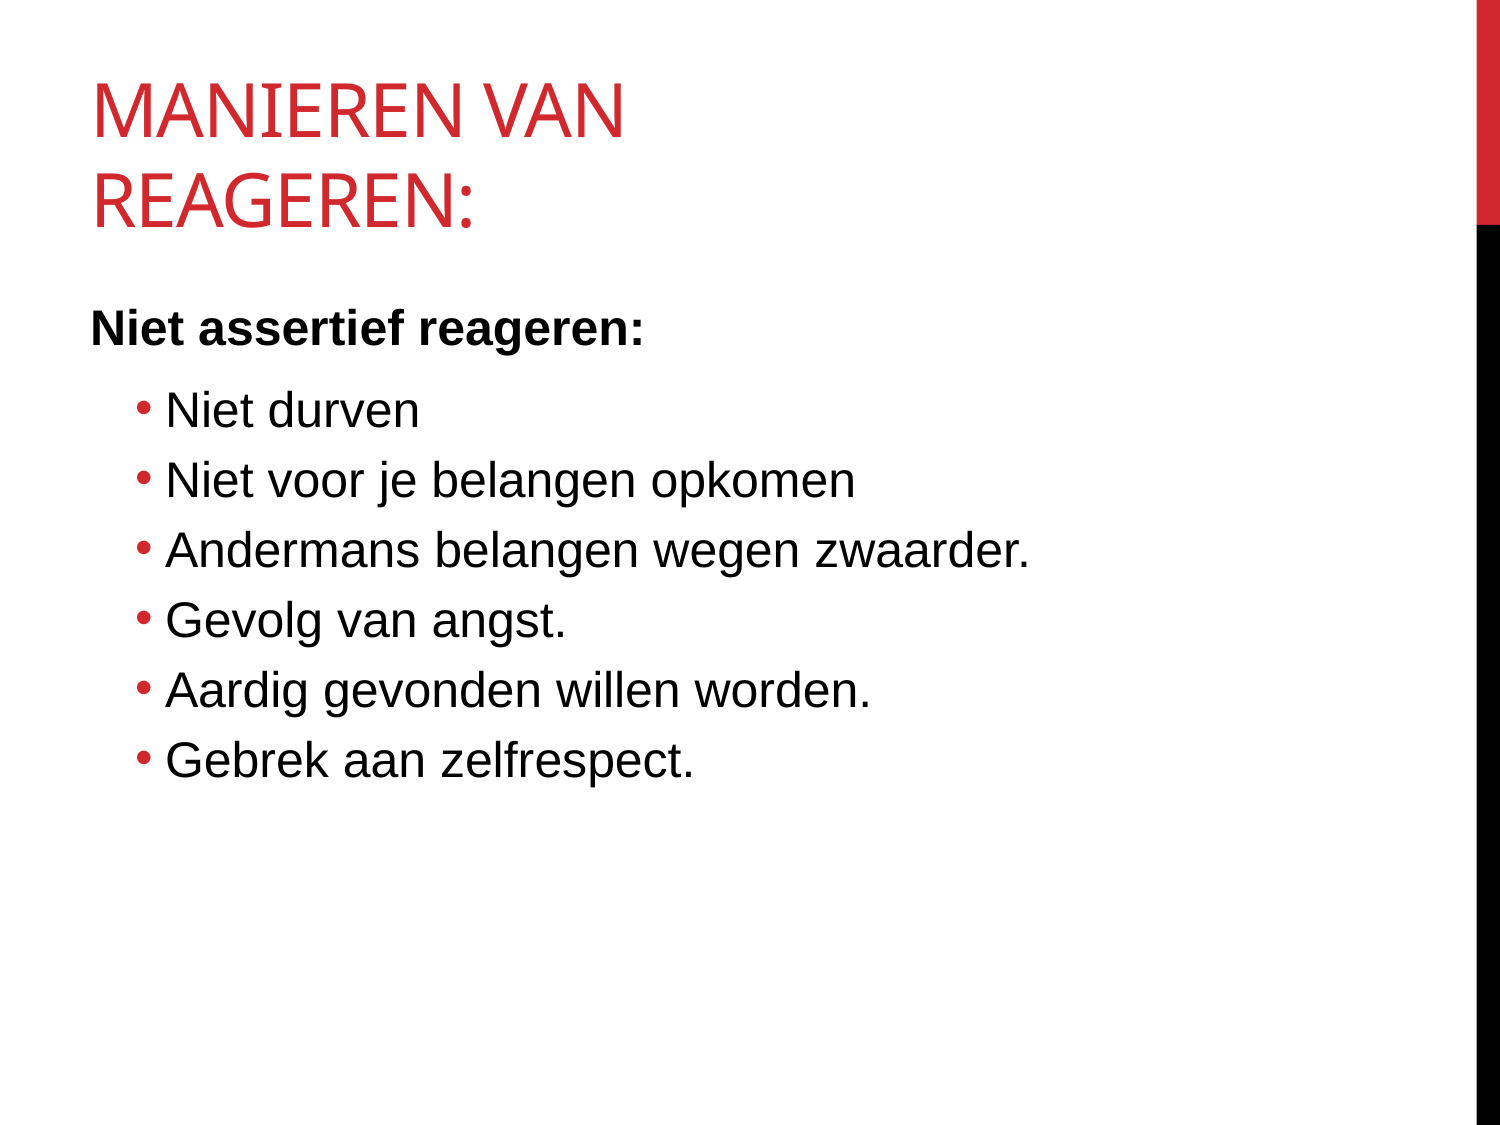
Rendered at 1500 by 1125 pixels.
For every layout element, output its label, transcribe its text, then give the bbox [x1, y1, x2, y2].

list Niet assertief reageren: Niet durven Niet voor je belangen opkomen Andermans belangen wegen zwaarder. Gevolg van angst. Aardig gevonden willen worden. Gebrek aan zelfrespect. [75, 287, 1325, 1005]
title Manieren van reageren: [75, 25, 1025, 250]
